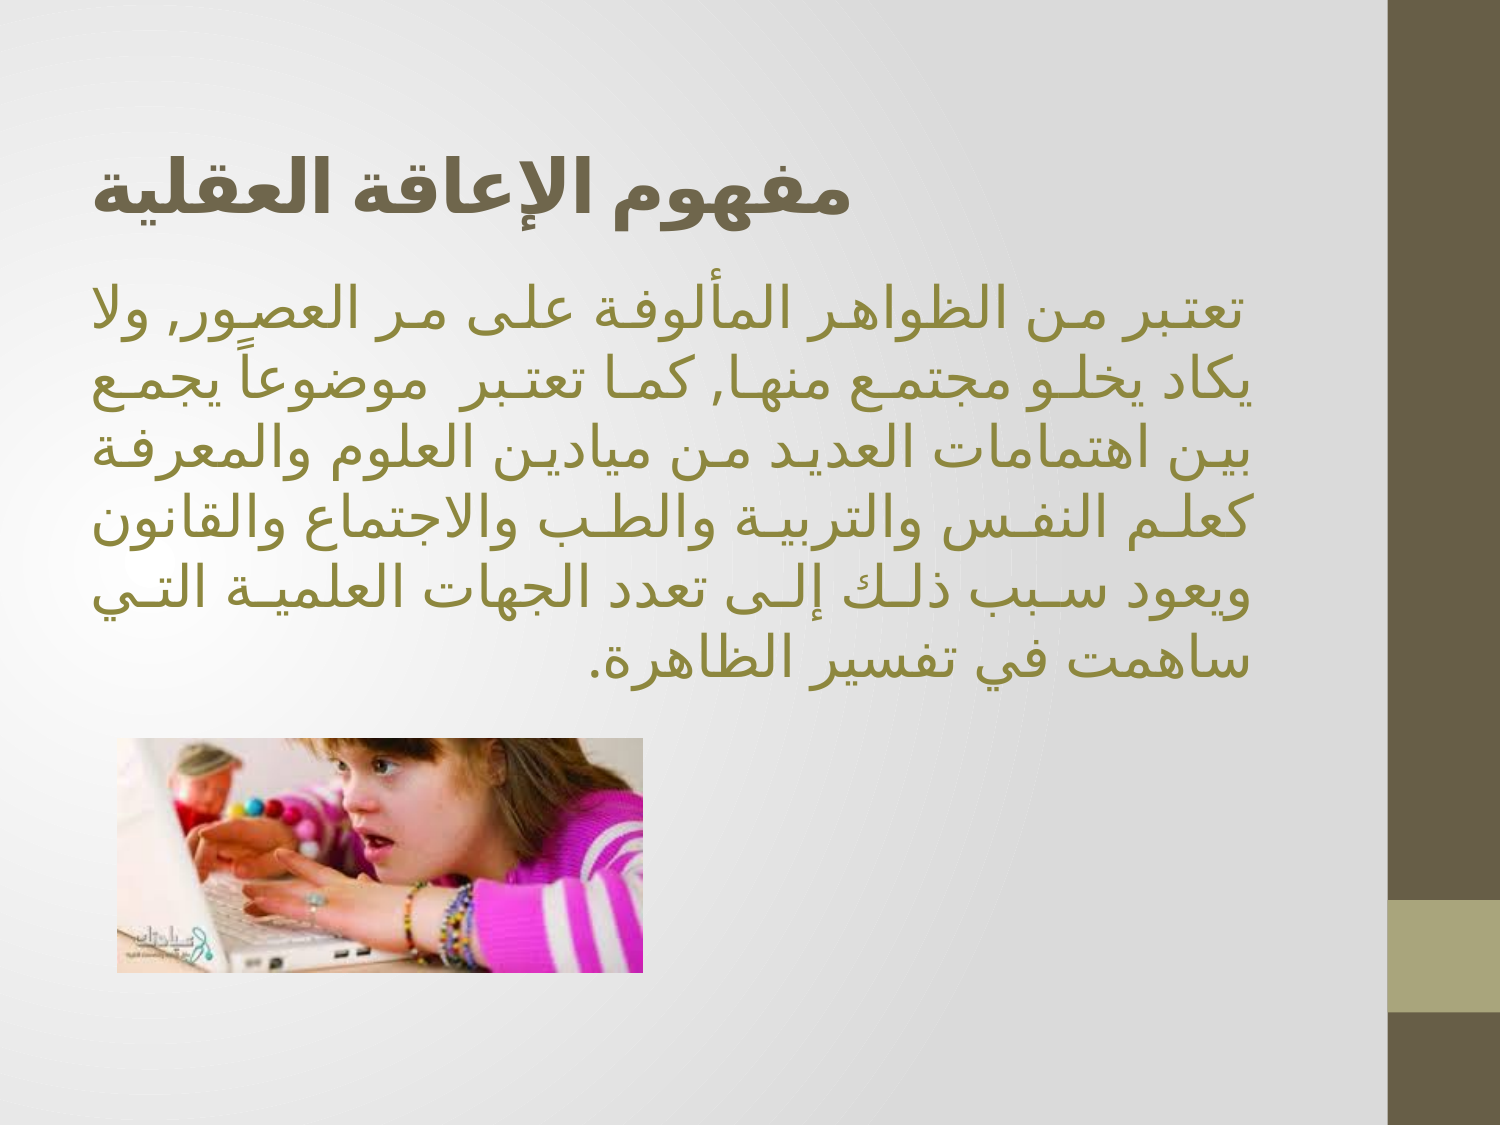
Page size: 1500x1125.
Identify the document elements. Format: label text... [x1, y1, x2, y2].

picture [116, 737, 643, 974]
title مفهوم الإعاقة العقلية [75, 45, 1325, 233]
list تعتبر من الظواهر المألوفة على مر العصور, ولا يكاد يخلو مجتمع منها, كما تعتبر موضوعاً يجمع بين اهتمامات العديد من ميادين العلوم والمعرفة كعلم النفس والتربية والطب والاجتماع والقانون ويعود سبب ذلك إلى تعدد الجهات العلمية التي ساهمت في تفسير الظاهرة. [75, 262, 1325, 1050]
